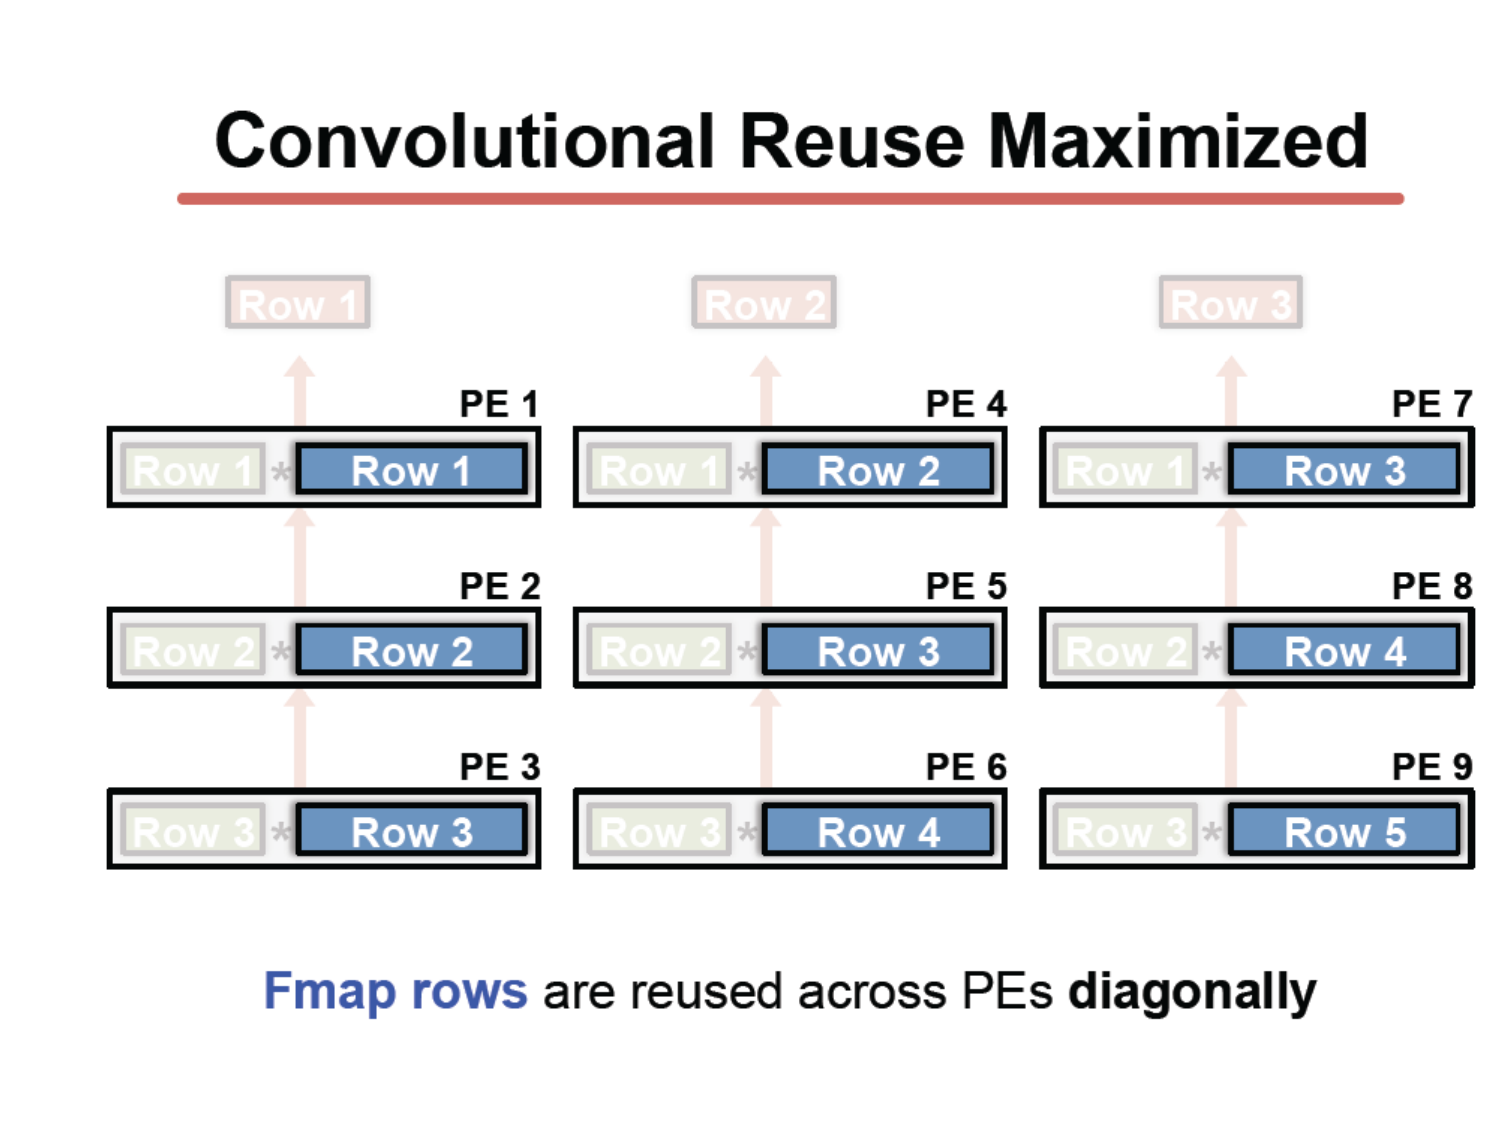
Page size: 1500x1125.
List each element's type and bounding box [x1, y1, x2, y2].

picture [49, 96, 1500, 1063]
